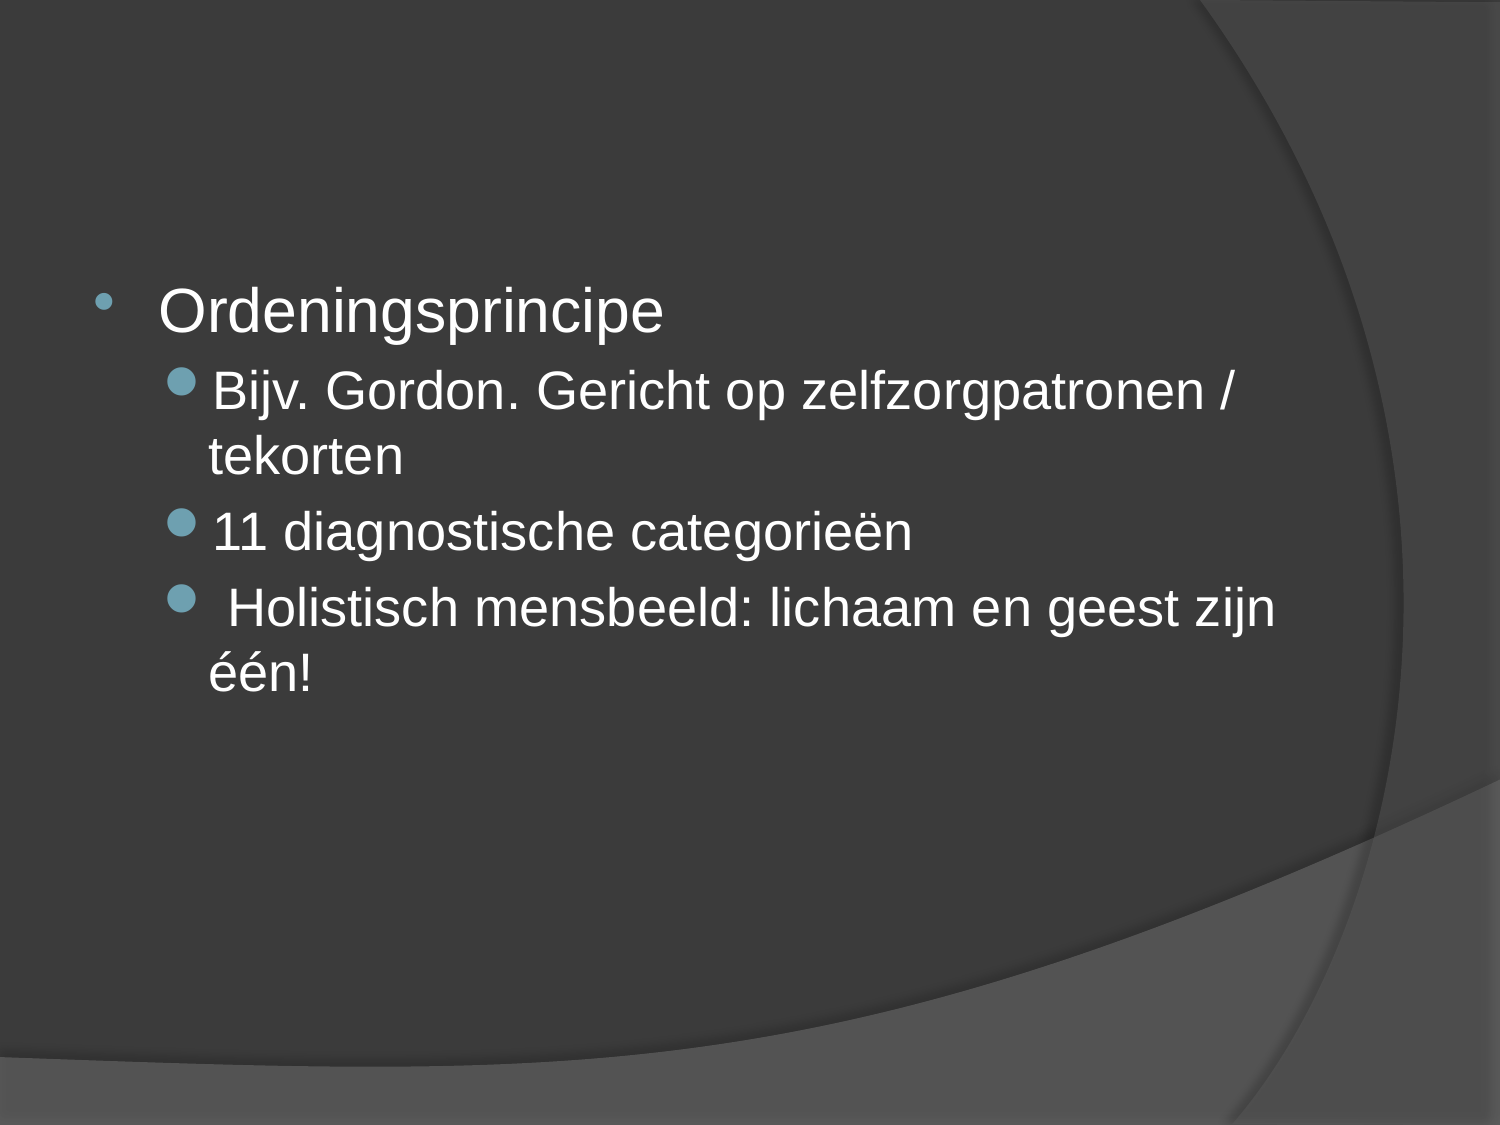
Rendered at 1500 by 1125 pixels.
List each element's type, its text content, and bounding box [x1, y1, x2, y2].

list Ordeningsprincipe Bijv. Gordon. Gericht op zelfzorgpatronen / tekorten 11 diagnostische categorieën Holistisch mensbeeld: lichaam en geest zijn één! [75, 262, 1300, 1005]
